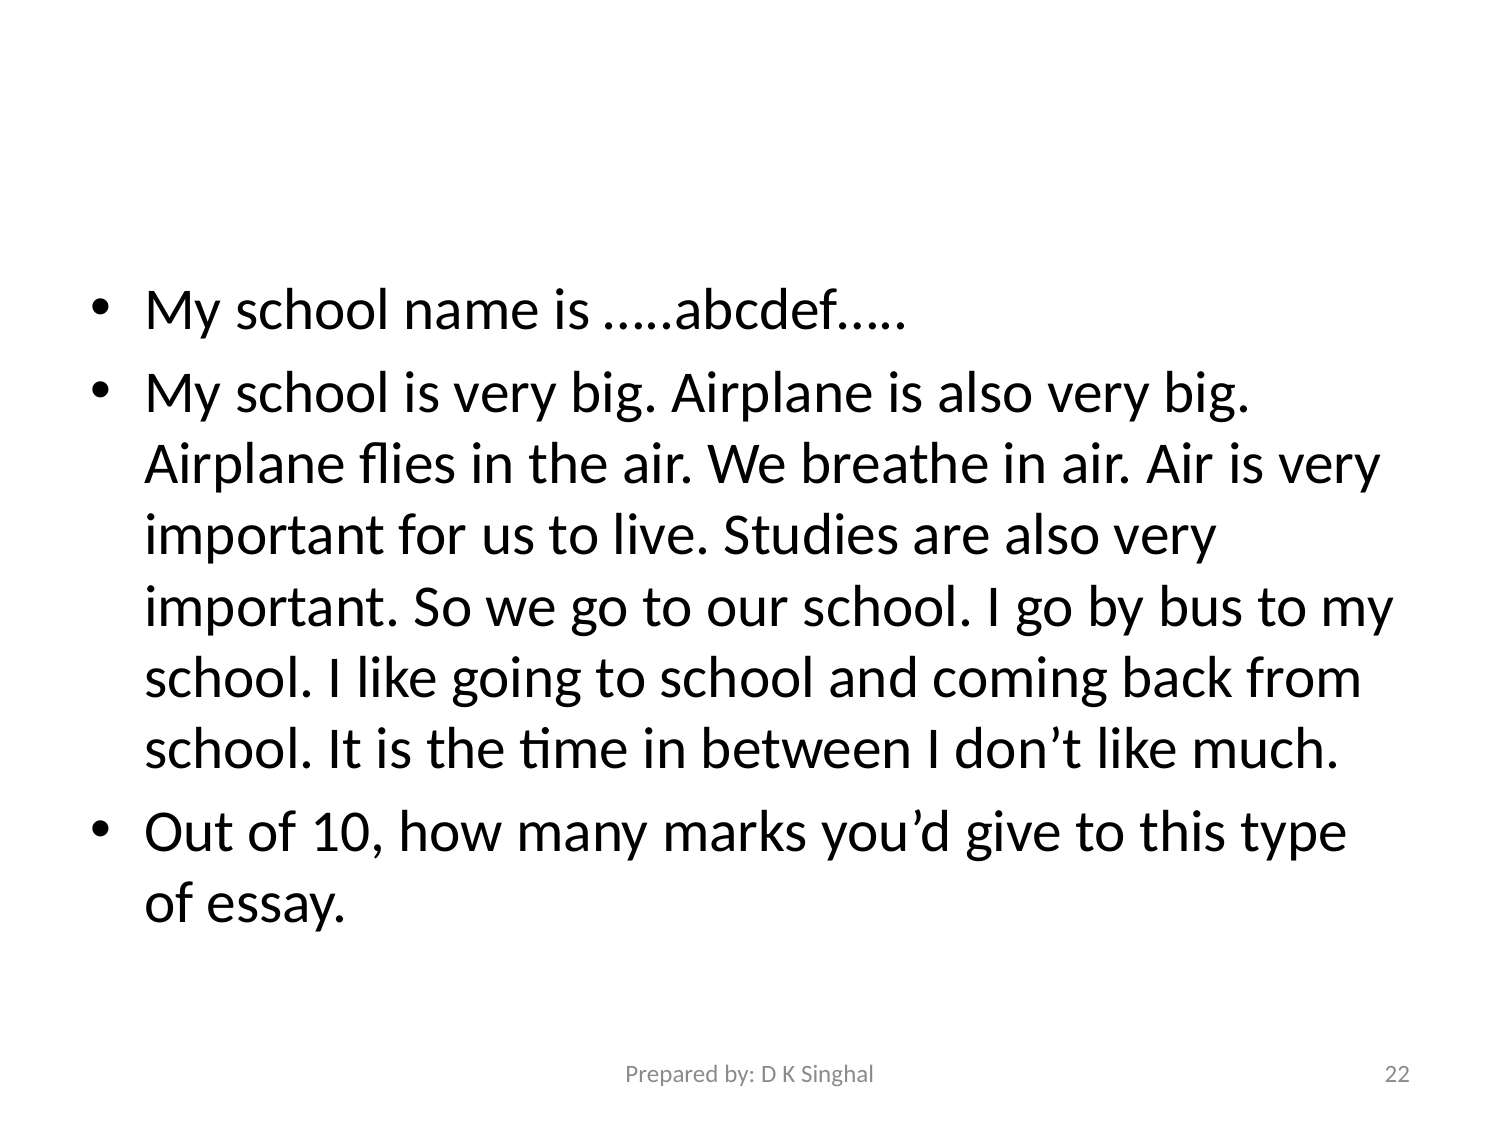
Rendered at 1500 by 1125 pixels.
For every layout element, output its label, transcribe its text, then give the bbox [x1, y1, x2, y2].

footer Prepared by: D K Singhal [512, 1042, 988, 1103]
slide_number 22 [1074, 1042, 1425, 1103]
list My school name is …..abcdef….. My school is very big. Airplane is also very big. Airplane flies in the air. We breathe in air. Air is very important for us to live. Studies are also very important. So we go to our school. I go by bus to my school. I like going to school and coming back from school. It is the time in between I don’t like much. Out of 10, how many marks you’d give to this type of essay. [75, 262, 1425, 1005]
